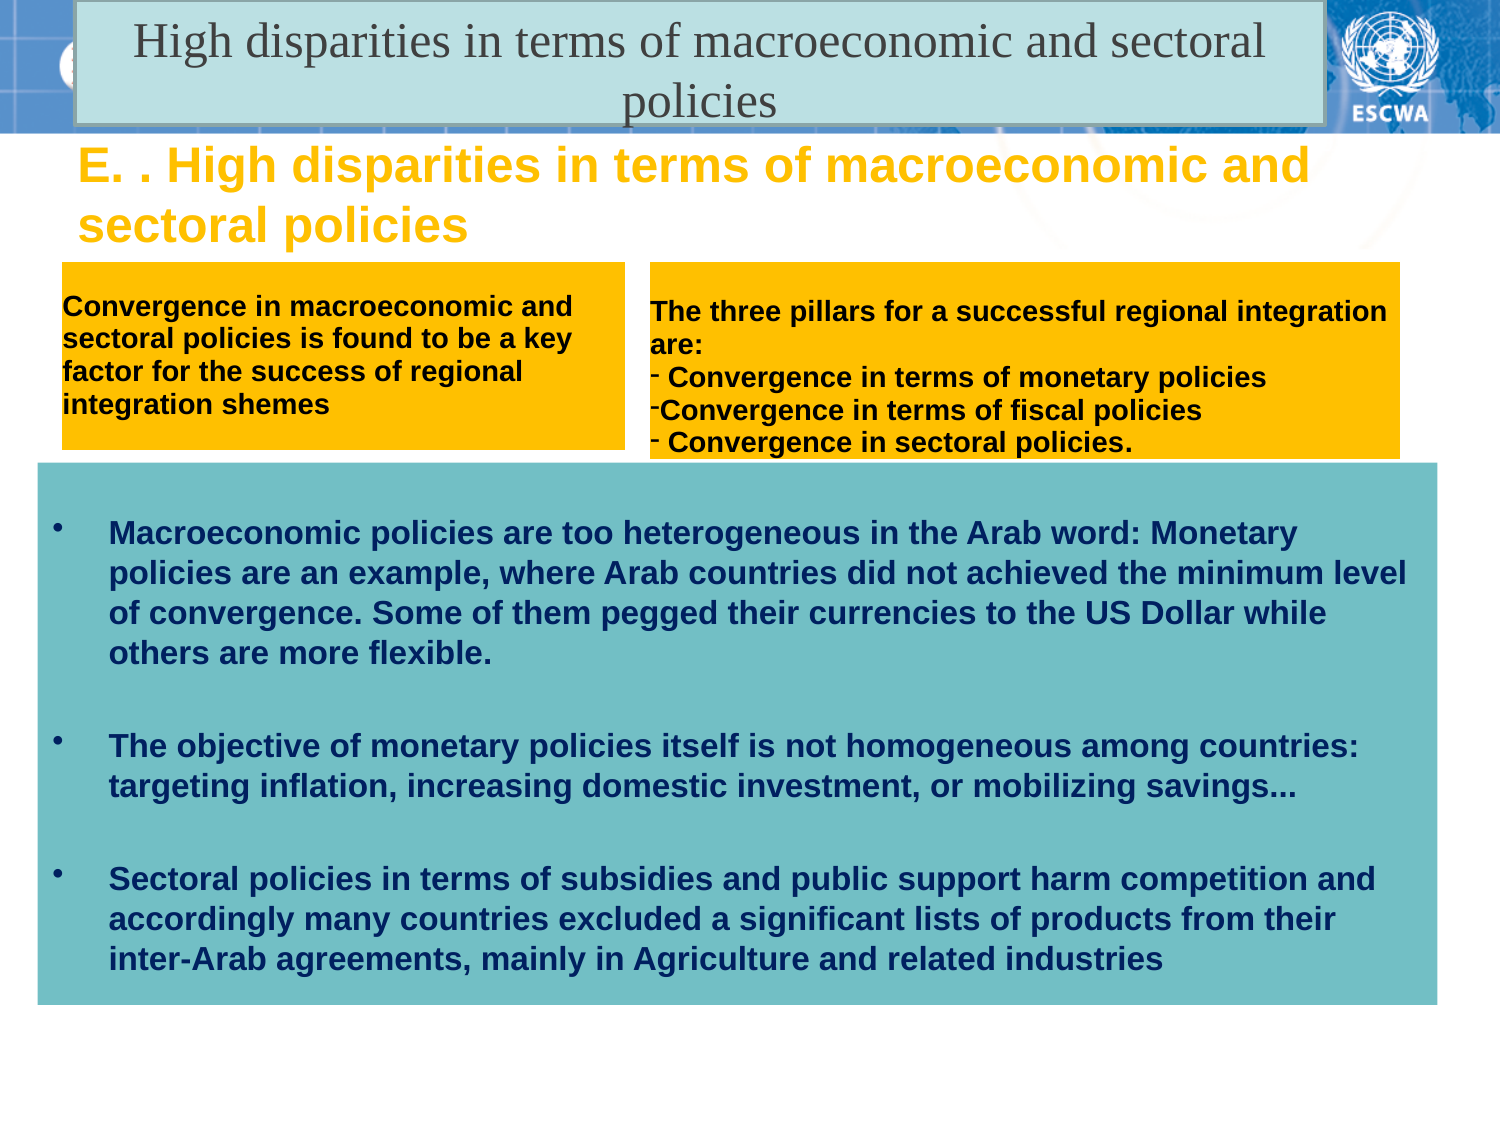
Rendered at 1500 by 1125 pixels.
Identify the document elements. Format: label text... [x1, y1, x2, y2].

picture [0, 0, 1500, 1125]
table_header The three pillars for a successful regional integration are: Convergence in terms of monetary policies Convergence in terms of fiscal policies Convergence in sectoral policies. [650, 262, 1400, 459]
list Macroeconomic policies are too heterogeneous in the Arab word: Monetary policies are an example, where Arab countries did not achieved the minimum level of convergence. Some of them pegged their currencies to the US Dollar while others are more flexible. The objective of monetary policies itself is not homogeneous among countries: targeting inflation, increasing domestic investment, or mobilizing savings... Sectoral policies in terms of subsidies and public support harm competition and accordingly many countries excluded a significant lists of products from their inter-Arab agreements, mainly in Agriculture and related industries [37, 462, 1438, 1005]
text_box E. . High disparities in terms of macroeconomic and sectoral policies [62, 124, 1463, 260]
table_header Convergence in macroeconomic and sectoral policies is found to be a key factor for the success of regional integration shemes [62, 262, 625, 450]
title High disparities in terms of macroeconomic and sectoral policies [73, 0, 1327, 124]
